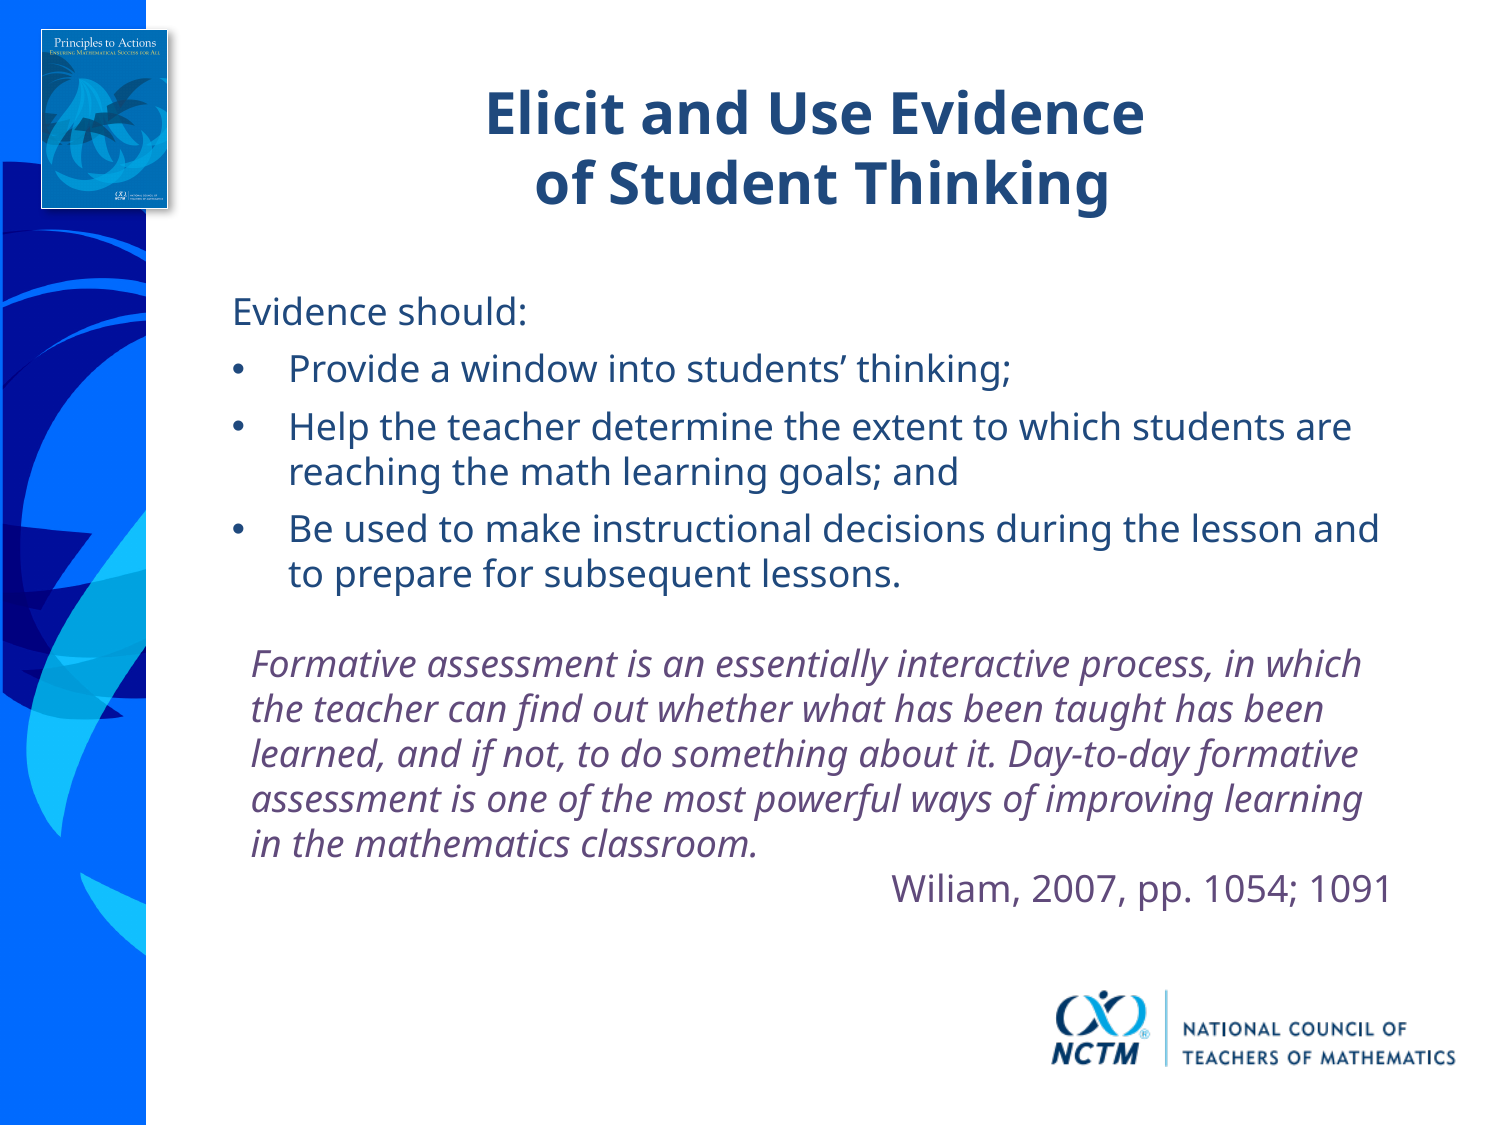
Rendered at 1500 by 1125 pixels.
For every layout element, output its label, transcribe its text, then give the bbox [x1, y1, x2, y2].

text_box Evidence should: Provide a window into students’ thinking; Help the teacher determine the extent to which students are reaching the math learning goals; and Be used to make instructional decisions during the lesson and to prepare for subsequent lessons. Formative assessment is an essentially interactive process, in which the teacher can find out whether what has been taught has been learned, and if not, to do something about it. Day-to-day formative assessment is one of the most powerful ways of improving learning in the mathematics classroom. Wiliam, 2007, pp. 1054; 1091 [217, 280, 1410, 918]
picture [1034, 969, 1474, 1085]
text_box [217, 239, 1413, 928]
picture [0, 0, 168, 1125]
text_box Elicit and Use Evidence of Student Thinking [151, 52, 1500, 240]
